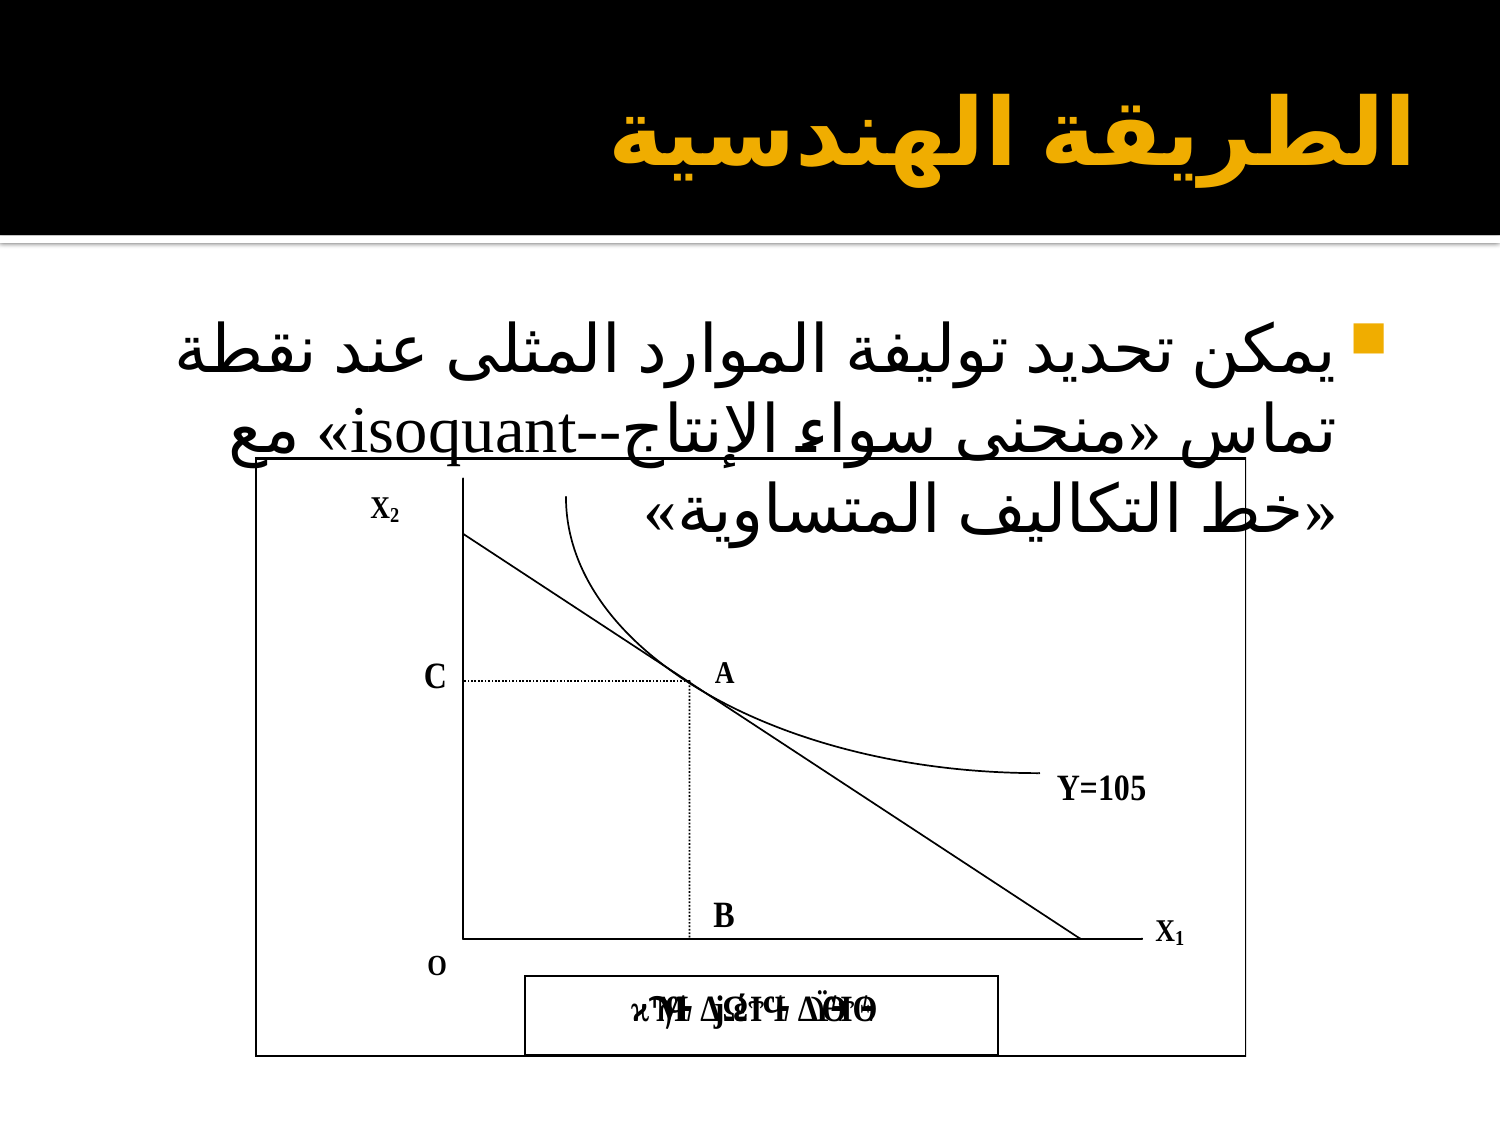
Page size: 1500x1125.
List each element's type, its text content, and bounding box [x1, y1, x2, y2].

picture [253, 456, 1247, 1059]
list يمكن تحديد توليفة الموارد المثلى عند نقطة تماس «منحنى سواء الإنتاج--isoquant» مع «خط التكاليف المتساوية» [75, 291, 1425, 1050]
title الطريقة الهندسية [75, 25, 1425, 231]
